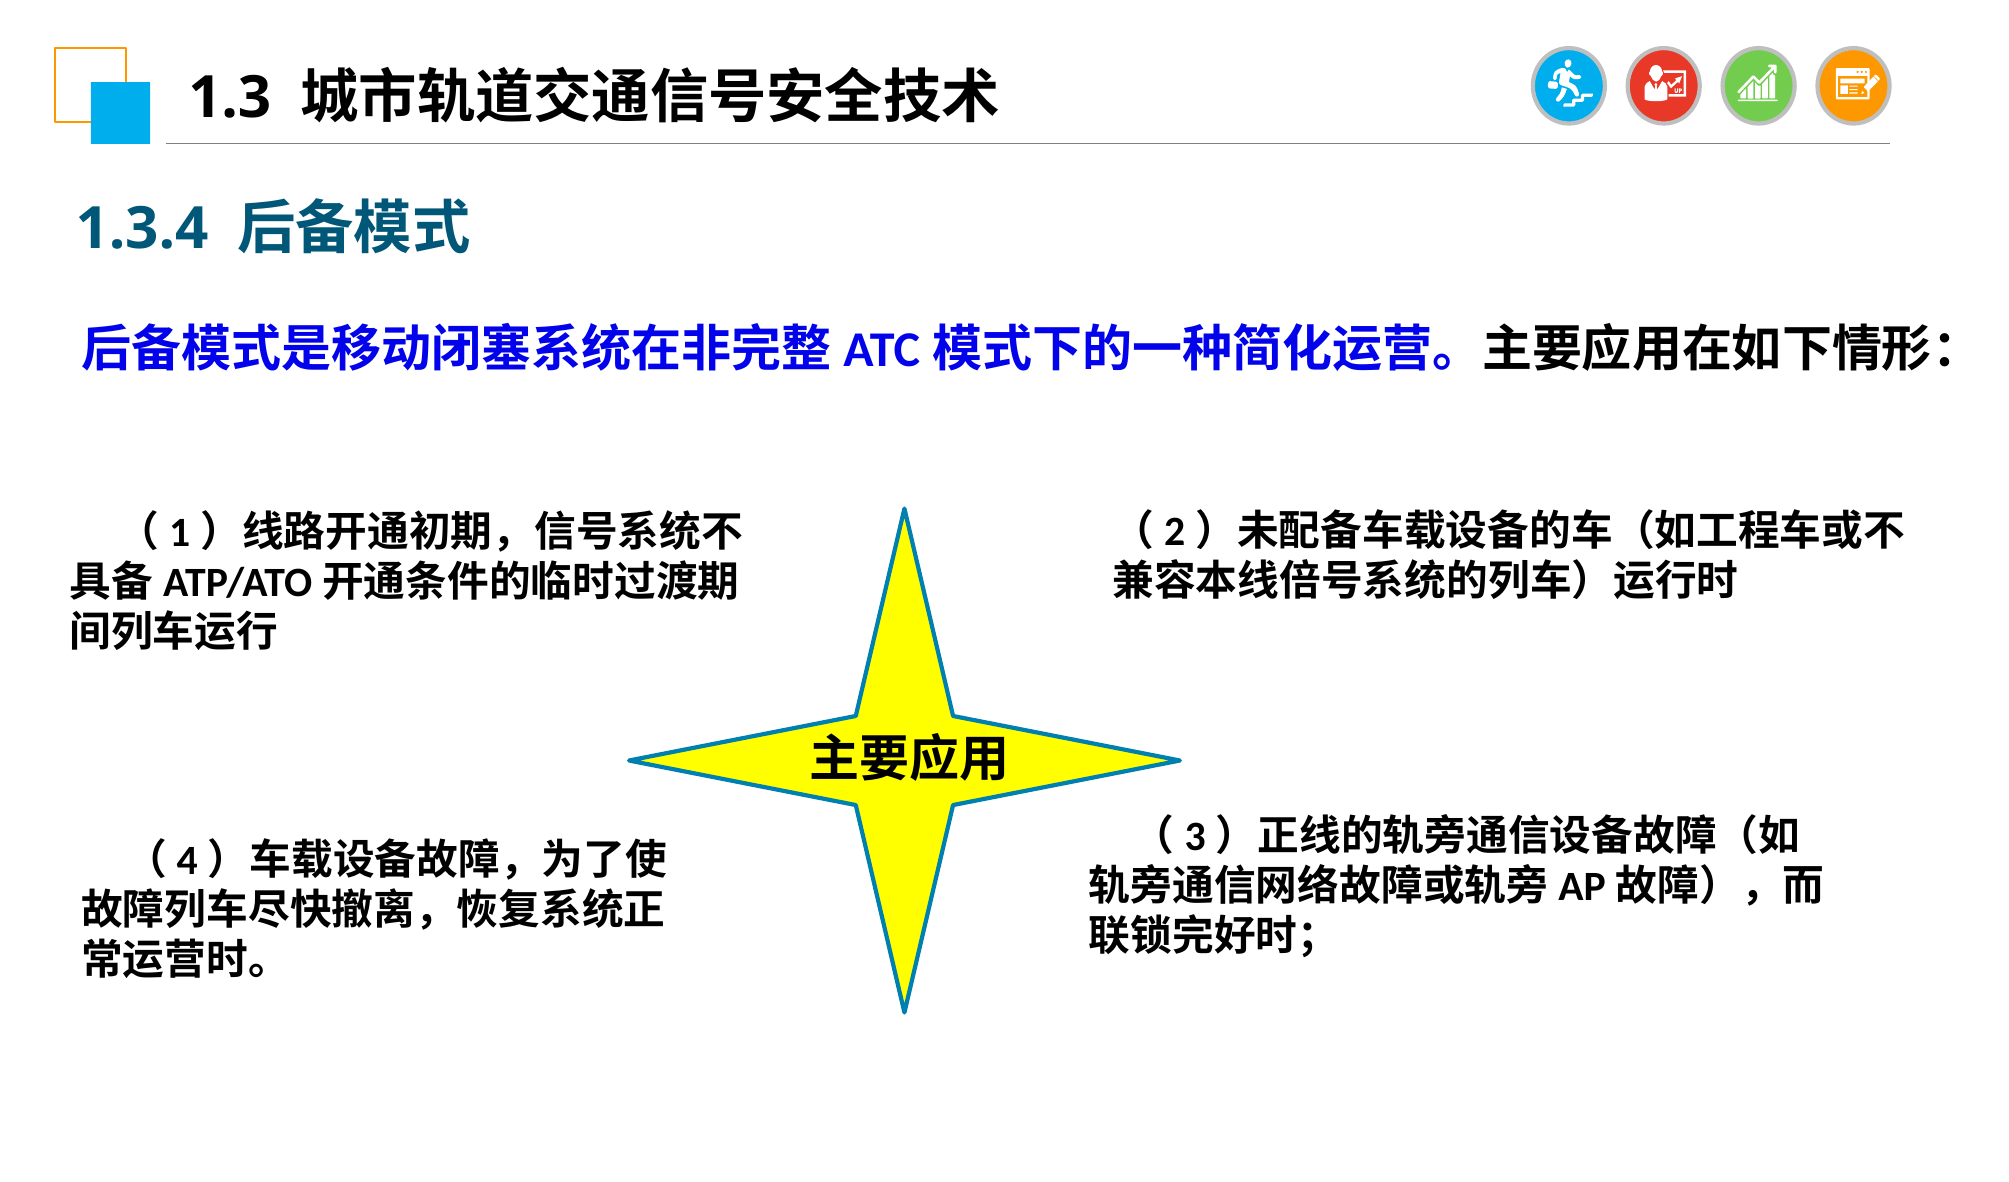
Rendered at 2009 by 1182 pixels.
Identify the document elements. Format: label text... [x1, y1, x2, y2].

text_box [1025, 727, 1182, 794]
text_box [829, 506, 980, 719]
text_box 后备模式是移动闭塞系统在非完整ATC模式下的一种简化运营。主要应用在如下情形： [66, 309, 1954, 385]
text_box 主要应用 [794, 719, 1025, 795]
text_box （4）车载设备故障，为了使故障列车尽快撤离，恢复系统正常运营时。 [66, 825, 711, 990]
text_box （1）线路开通初期，信号系统不具备ATP/ATO开通条件的临时过渡期间列车运行 [54, 496, 764, 662]
text_box [626, 725, 1016, 1015]
text_box （3）正线的轨旁通信设备故障（如轨旁通信网络故障或轨旁AP故障），而联锁完好时； [1074, 801, 1848, 967]
text_box 1.3.4 后备模式 [55, 180, 492, 271]
text_box 1.3 城市轨道交通信号安全技术 [173, 51, 1015, 137]
text_box （2）未配备车载设备的车（如工程车或不兼容本线倍号系统的列车）运行时 [1097, 496, 1942, 612]
